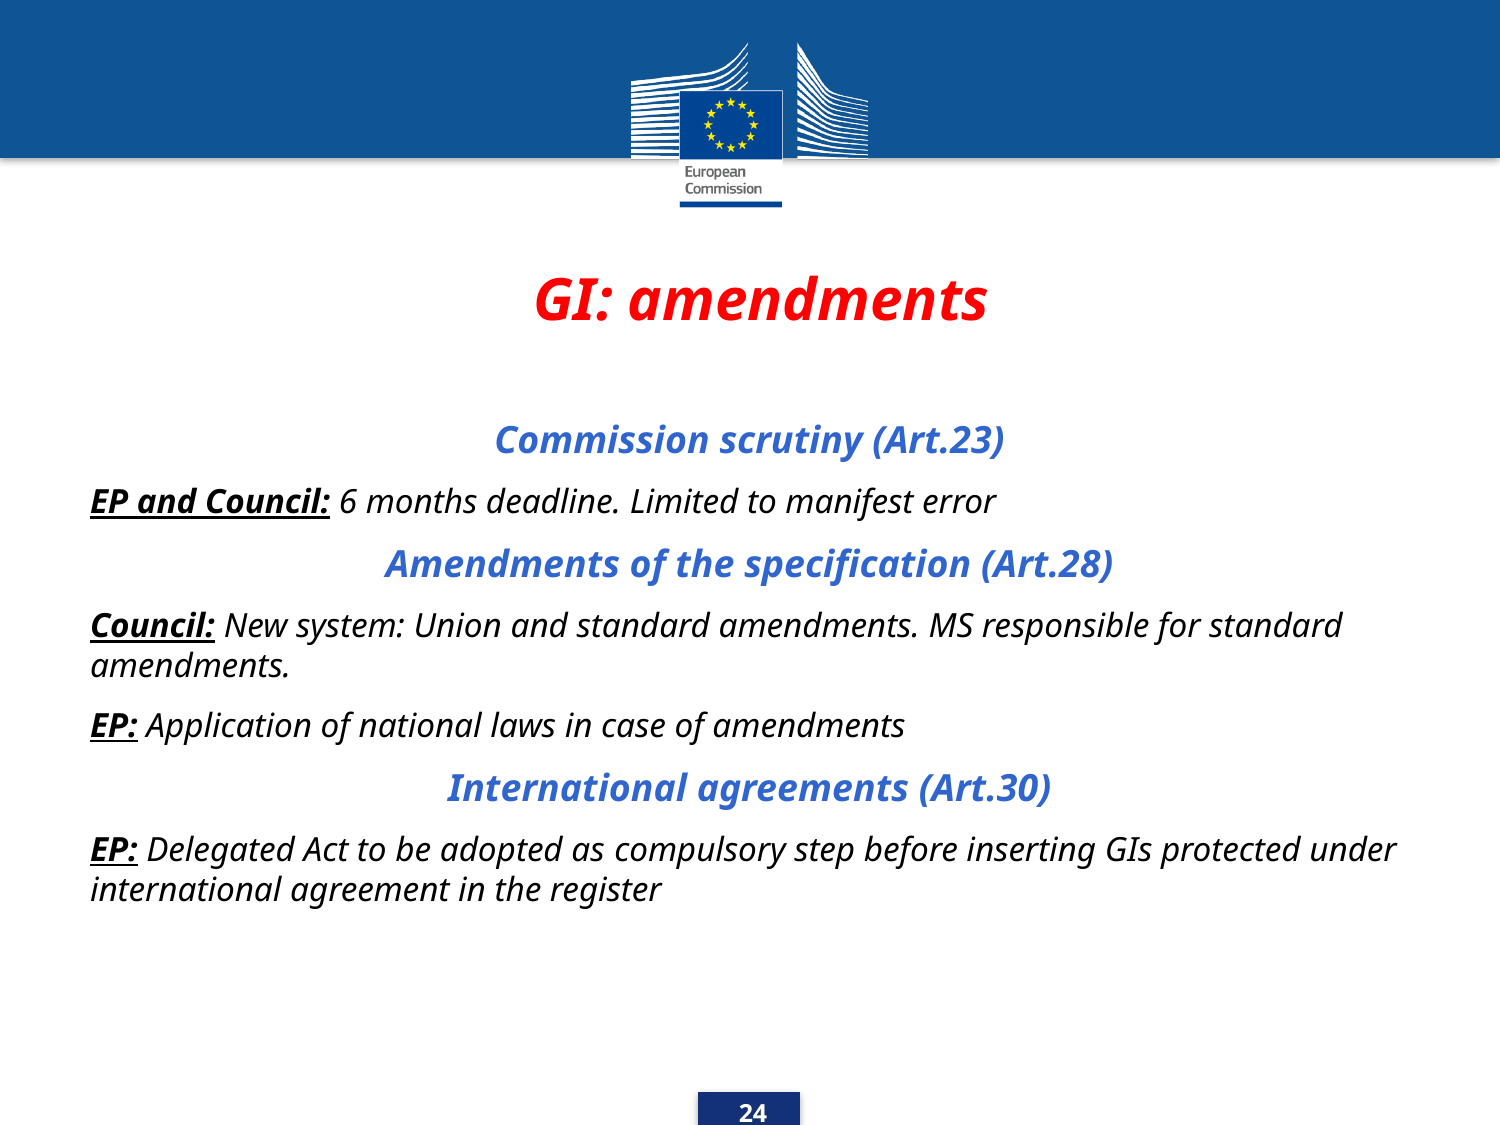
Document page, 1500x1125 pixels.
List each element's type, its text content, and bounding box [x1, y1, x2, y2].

list Commission scrutiny (Art.23) EP and Council: 6 months deadline. Limited to manifest error Amendments of the specification (Art.28) Council: New system: Union and standard amendments. MS responsible for standard amendments. EP: Application of national laws in case of amendments International agreements (Art.30) EP: Delegated Act to be adopted as compulsory step before inserting GIs protected under international agreement in the register [75, 408, 1425, 988]
picture [631, 42, 868, 208]
title GI: amendments [64, 219, 1415, 374]
